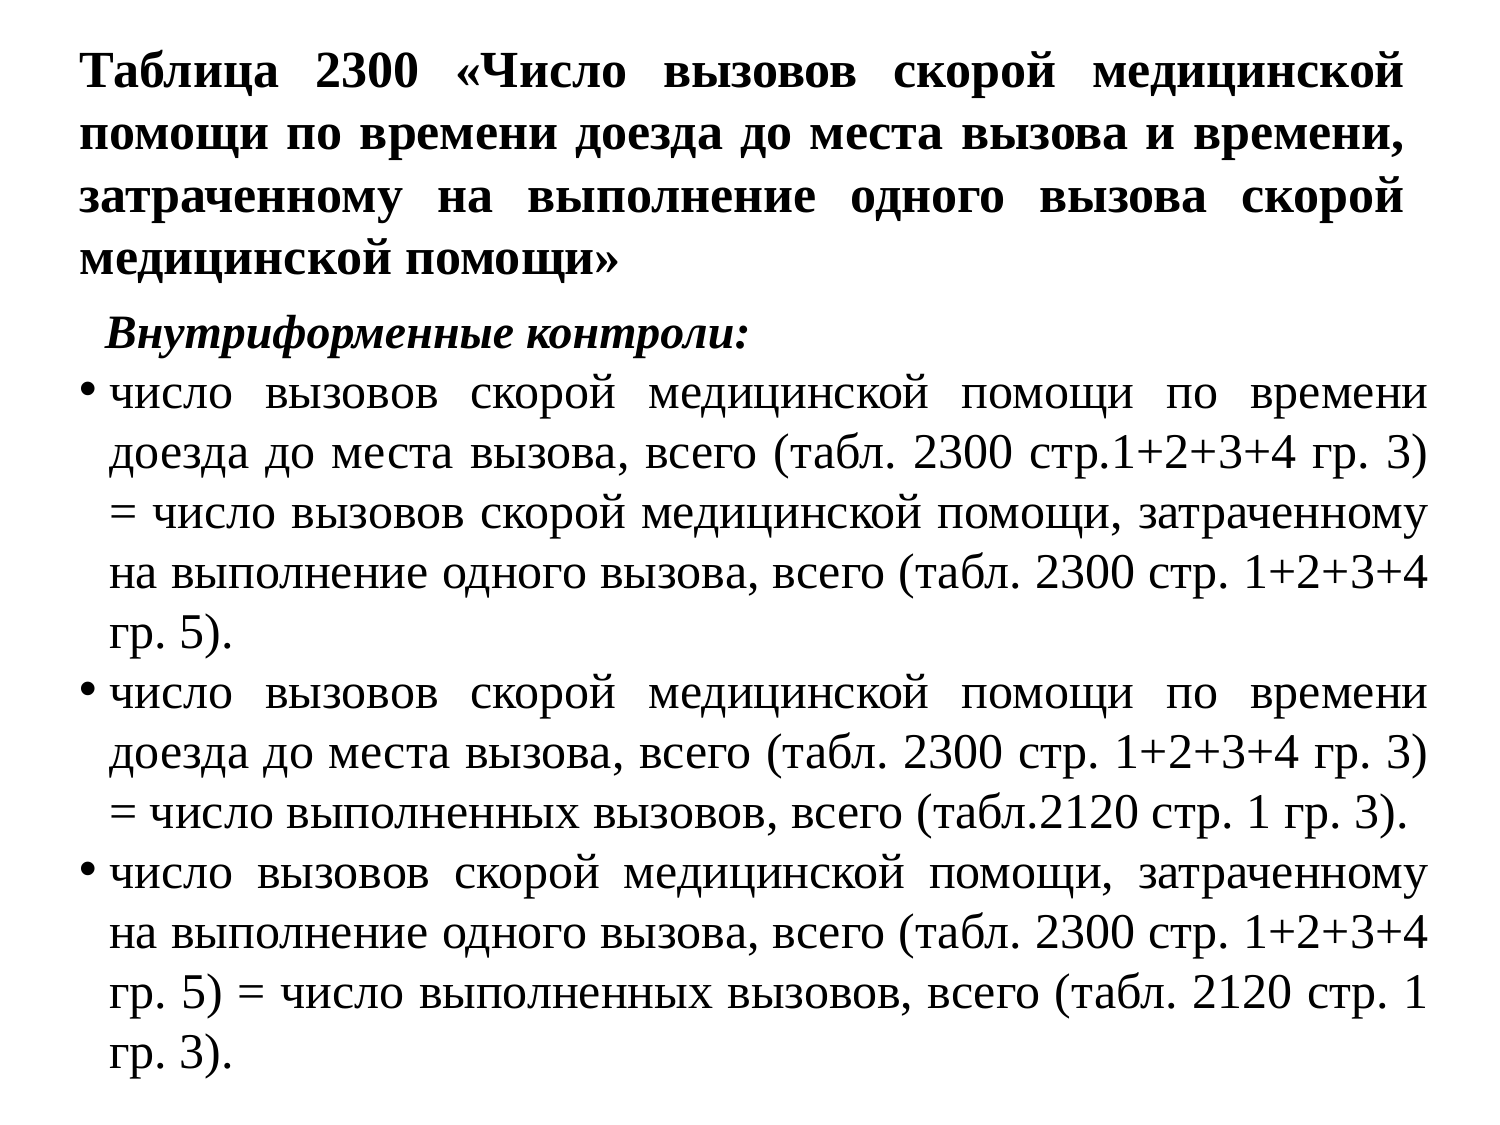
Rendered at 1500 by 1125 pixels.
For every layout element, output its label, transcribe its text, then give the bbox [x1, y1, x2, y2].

title Таблица 2300 «Число вызовов скорой медицинской помощи по времени доезда до места вызова и времени, затраченному на выполнение одного вызова скорой медицинской помощи» [64, 66, 1421, 254]
list Внутриформенные контроли: число вызовов скорой медицинской помощи по времени доезда до места вызова, всего (табл. 2300 стр.1+2+3+4 гр. 3) = число вызовов скорой медицинской помощи, затраченному на выполнение одного вызова, всего (табл. 2300 стр. 1+2+3+4 гр. 5). число вызовов скорой медицинской помощи по времени доезда до места вызова, всего (табл. 2300 стр. 1+2+3+4 гр. 3) = число выполненных вызовов, всего (табл.2120 стр. 1 гр. 3). число вызовов скорой медицинской помощи, затраченному на выполнение одного вызова, всего (табл. 2300 стр. 1+2+3+4 гр. 5) = число выполненных вызовов, всего (табл. 2120 стр. 1 гр. 3). [64, 290, 1444, 1106]
